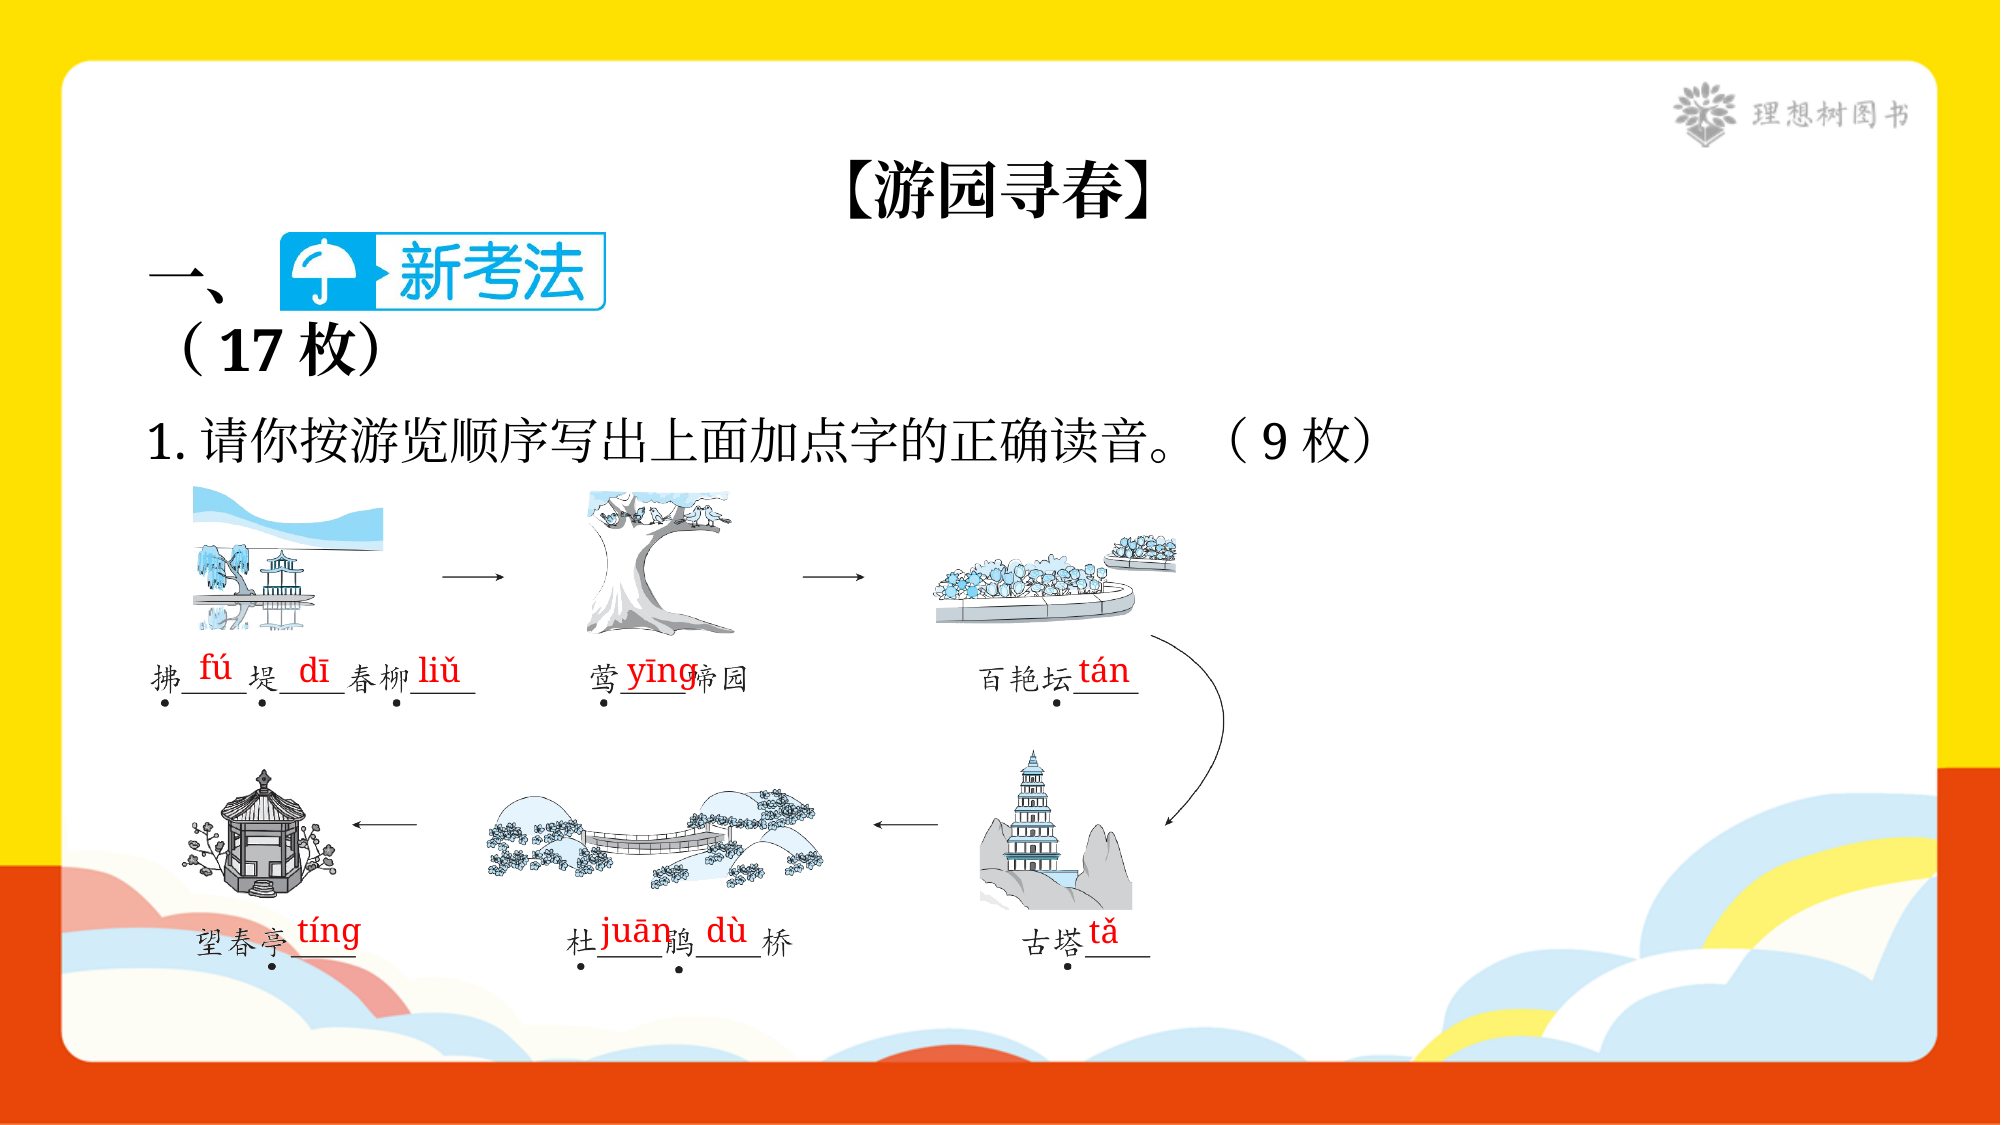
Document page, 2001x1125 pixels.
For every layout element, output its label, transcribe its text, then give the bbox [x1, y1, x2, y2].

picture [0, 0, 2000, 1125]
text_box 1.请你按游览顺序写出上面加点字的正确读音。（9枚） [146, 381, 1851, 460]
text_box 一、 下面是同学们的部分游览路线，请你一起游览。 （17枚） [146, 233, 1852, 381]
text_box 【游园寻春】 [146, 146, 1851, 233]
